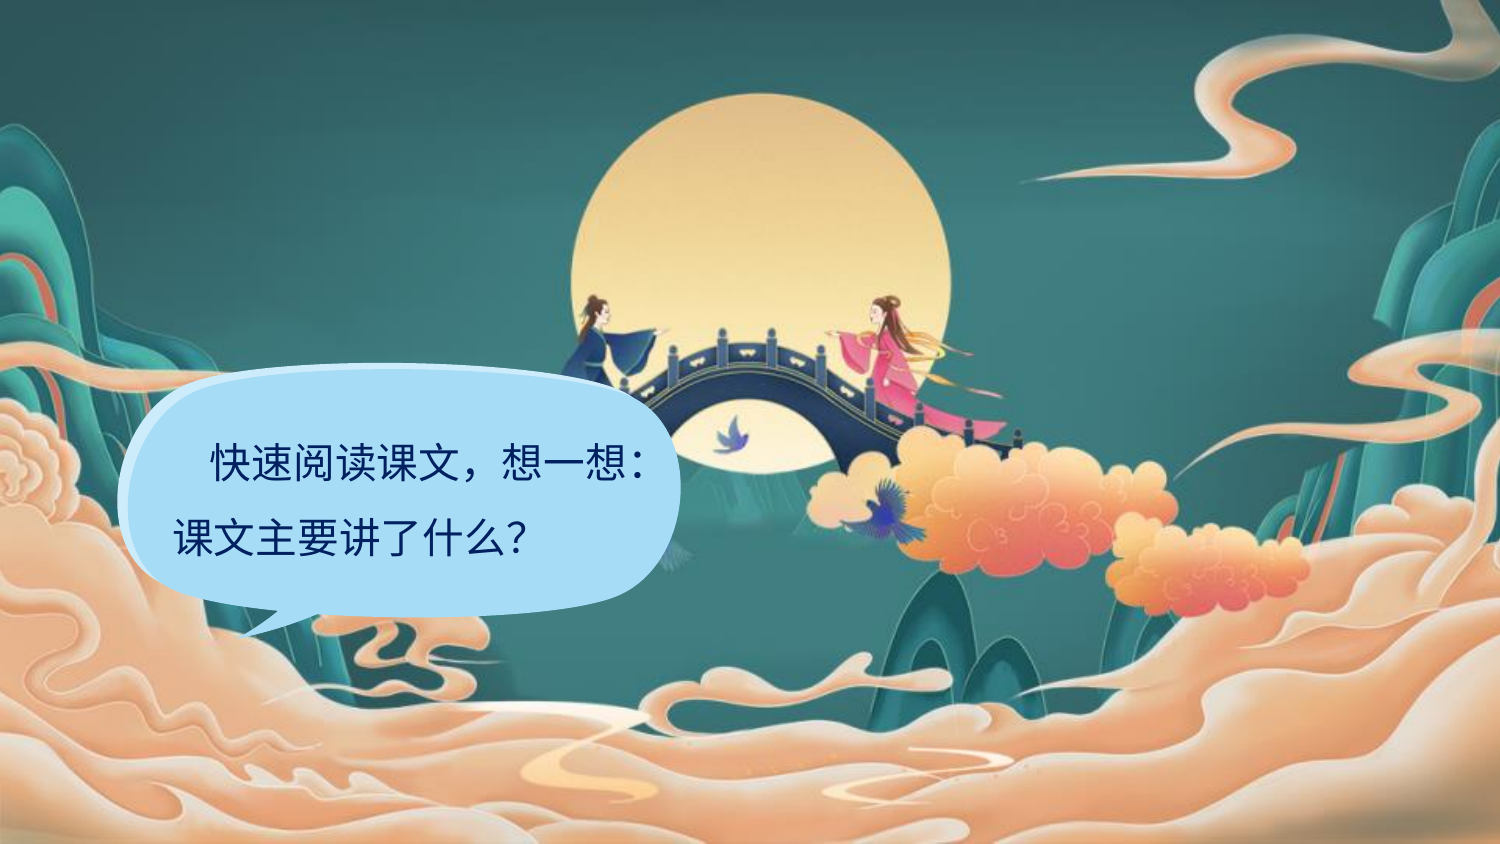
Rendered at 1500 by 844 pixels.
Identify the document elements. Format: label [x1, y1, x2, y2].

text_box [117, 362, 681, 622]
picture [0, 0, 1500, 844]
